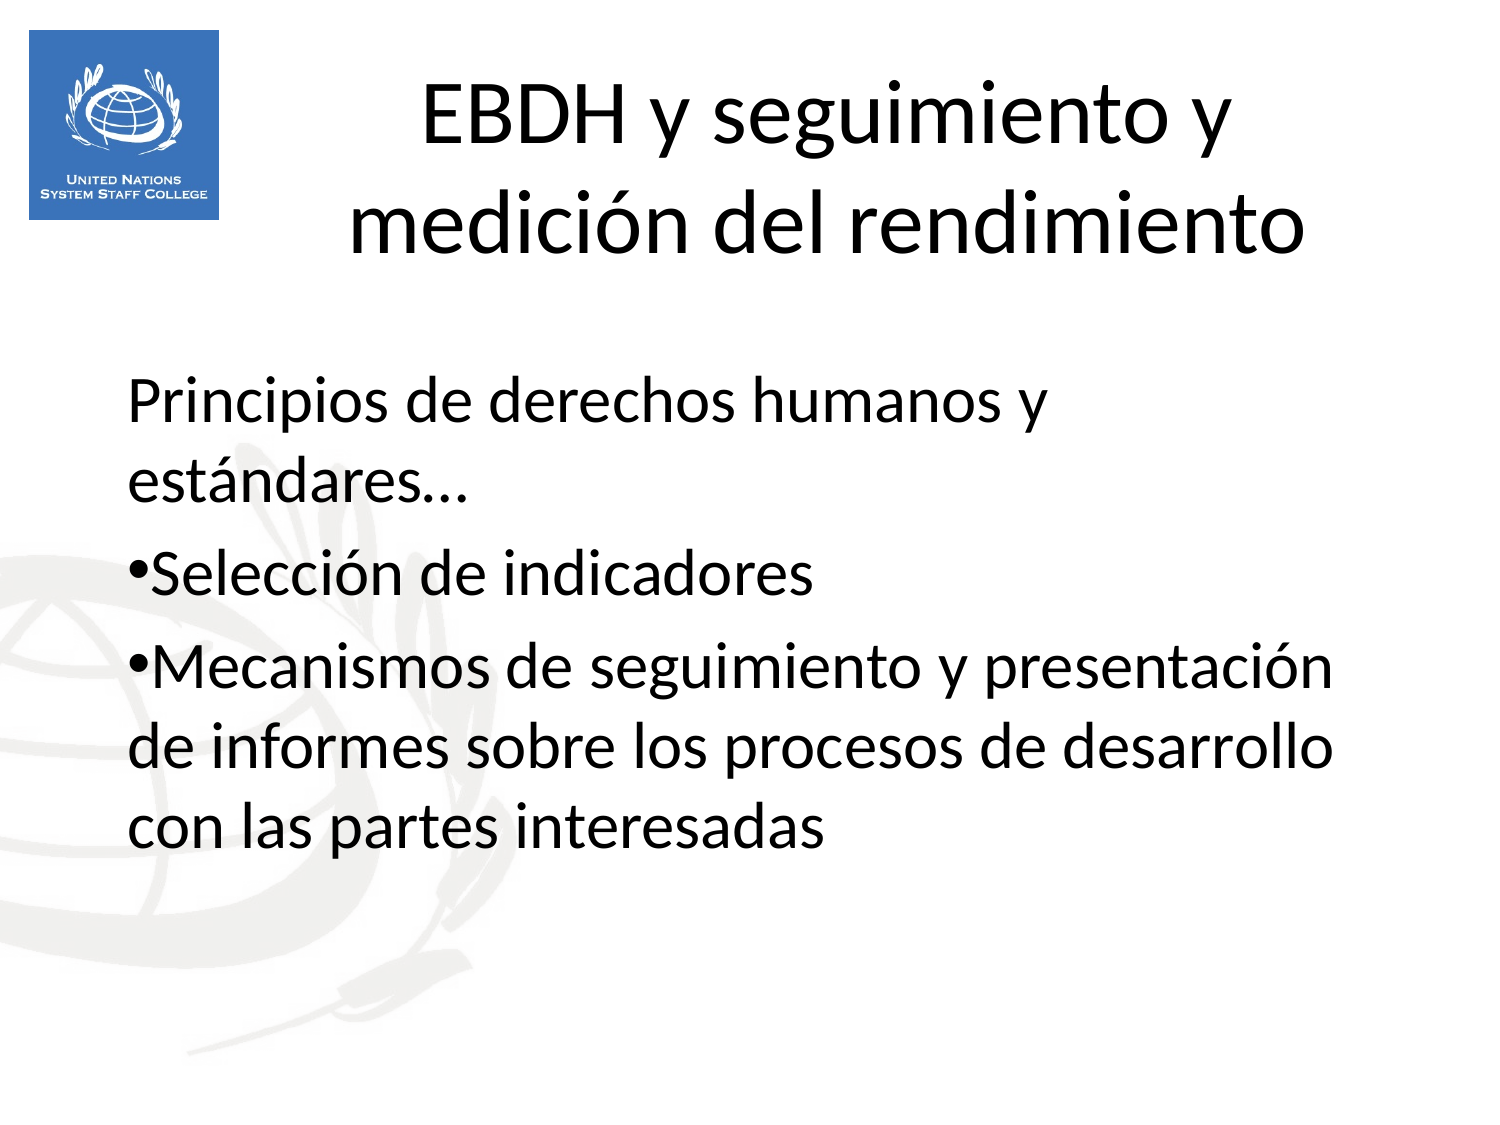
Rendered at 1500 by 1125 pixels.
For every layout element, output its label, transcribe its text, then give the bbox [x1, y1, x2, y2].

text_box Principios de derechos humanos y estándares… Selección de indicadores Mecanismos de seguimiento y presentación de informes sobre los procesos de desarrollo con las partes interesadas [112, 348, 1388, 1024]
picture [29, 30, 219, 220]
text_box EBDH y seguimiento y medición del rendimiento [230, 45, 1425, 291]
